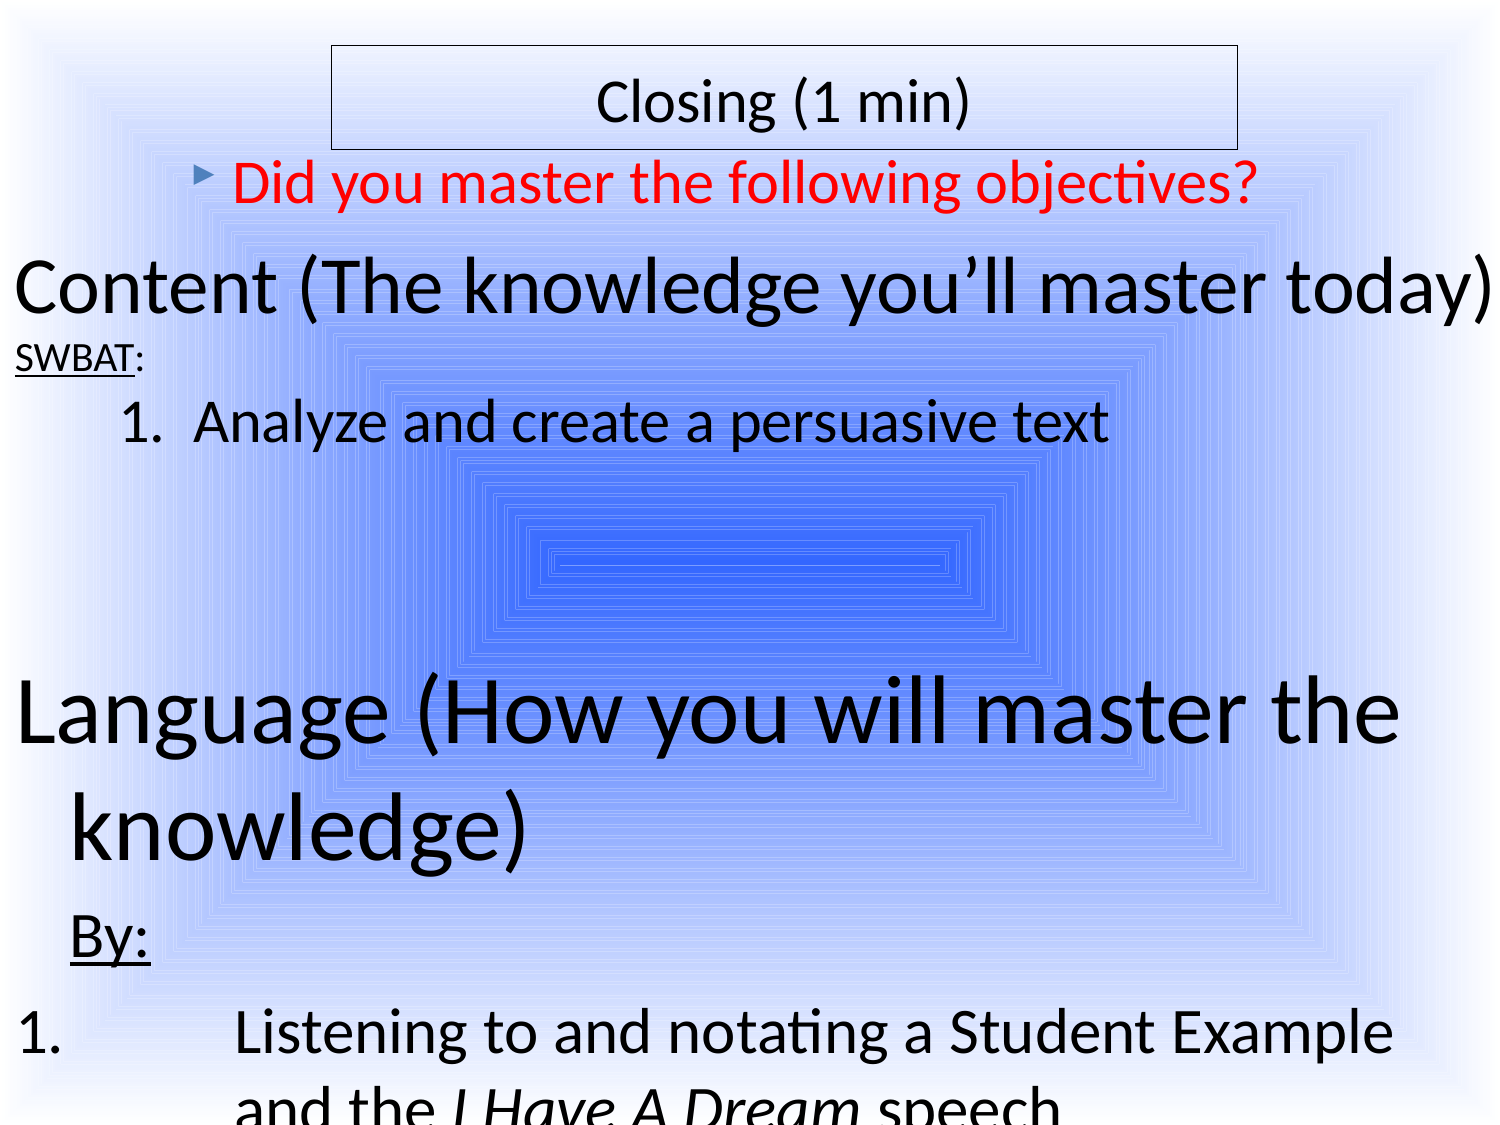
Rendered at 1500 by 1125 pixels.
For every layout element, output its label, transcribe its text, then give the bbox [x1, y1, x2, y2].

text_box Content (The knowledge you’ll master today) SWBAT: Analyze and create a persuasive text [0, 224, 1500, 463]
text_box Did you master the following objectives? [0, 134, 1434, 224]
title Closing (1 min) [331, 45, 1238, 134]
list Language (How you will master the knowledge) By: Listening to and notating a Student Example and the I Have A Dream speech [0, 587, 1500, 1125]
